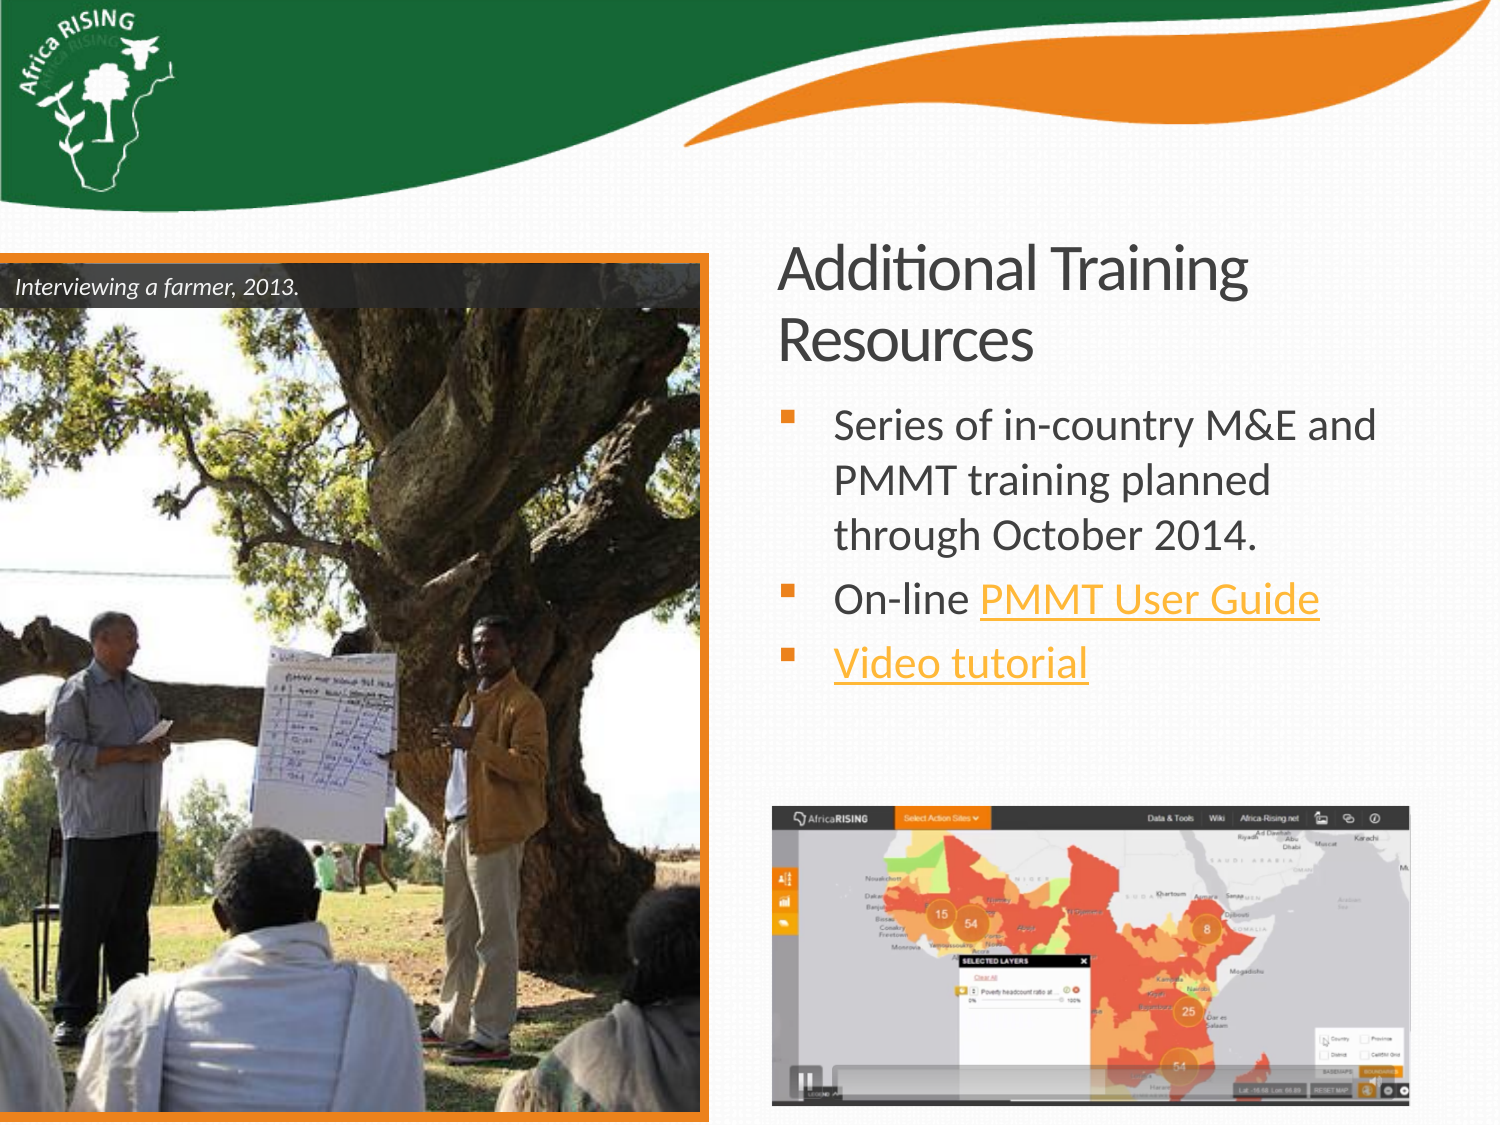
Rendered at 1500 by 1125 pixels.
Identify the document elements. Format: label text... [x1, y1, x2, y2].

picture [0, 0, 1500, 213]
list Series of in-country M&E and PMMT training planned through October 2014. On-line PMMT User Guide Video tutorial [762, 450, 1425, 784]
title Additional Training Resources [762, 224, 1425, 450]
picture [0, 261, 701, 1113]
picture [761, 786, 1446, 1125]
